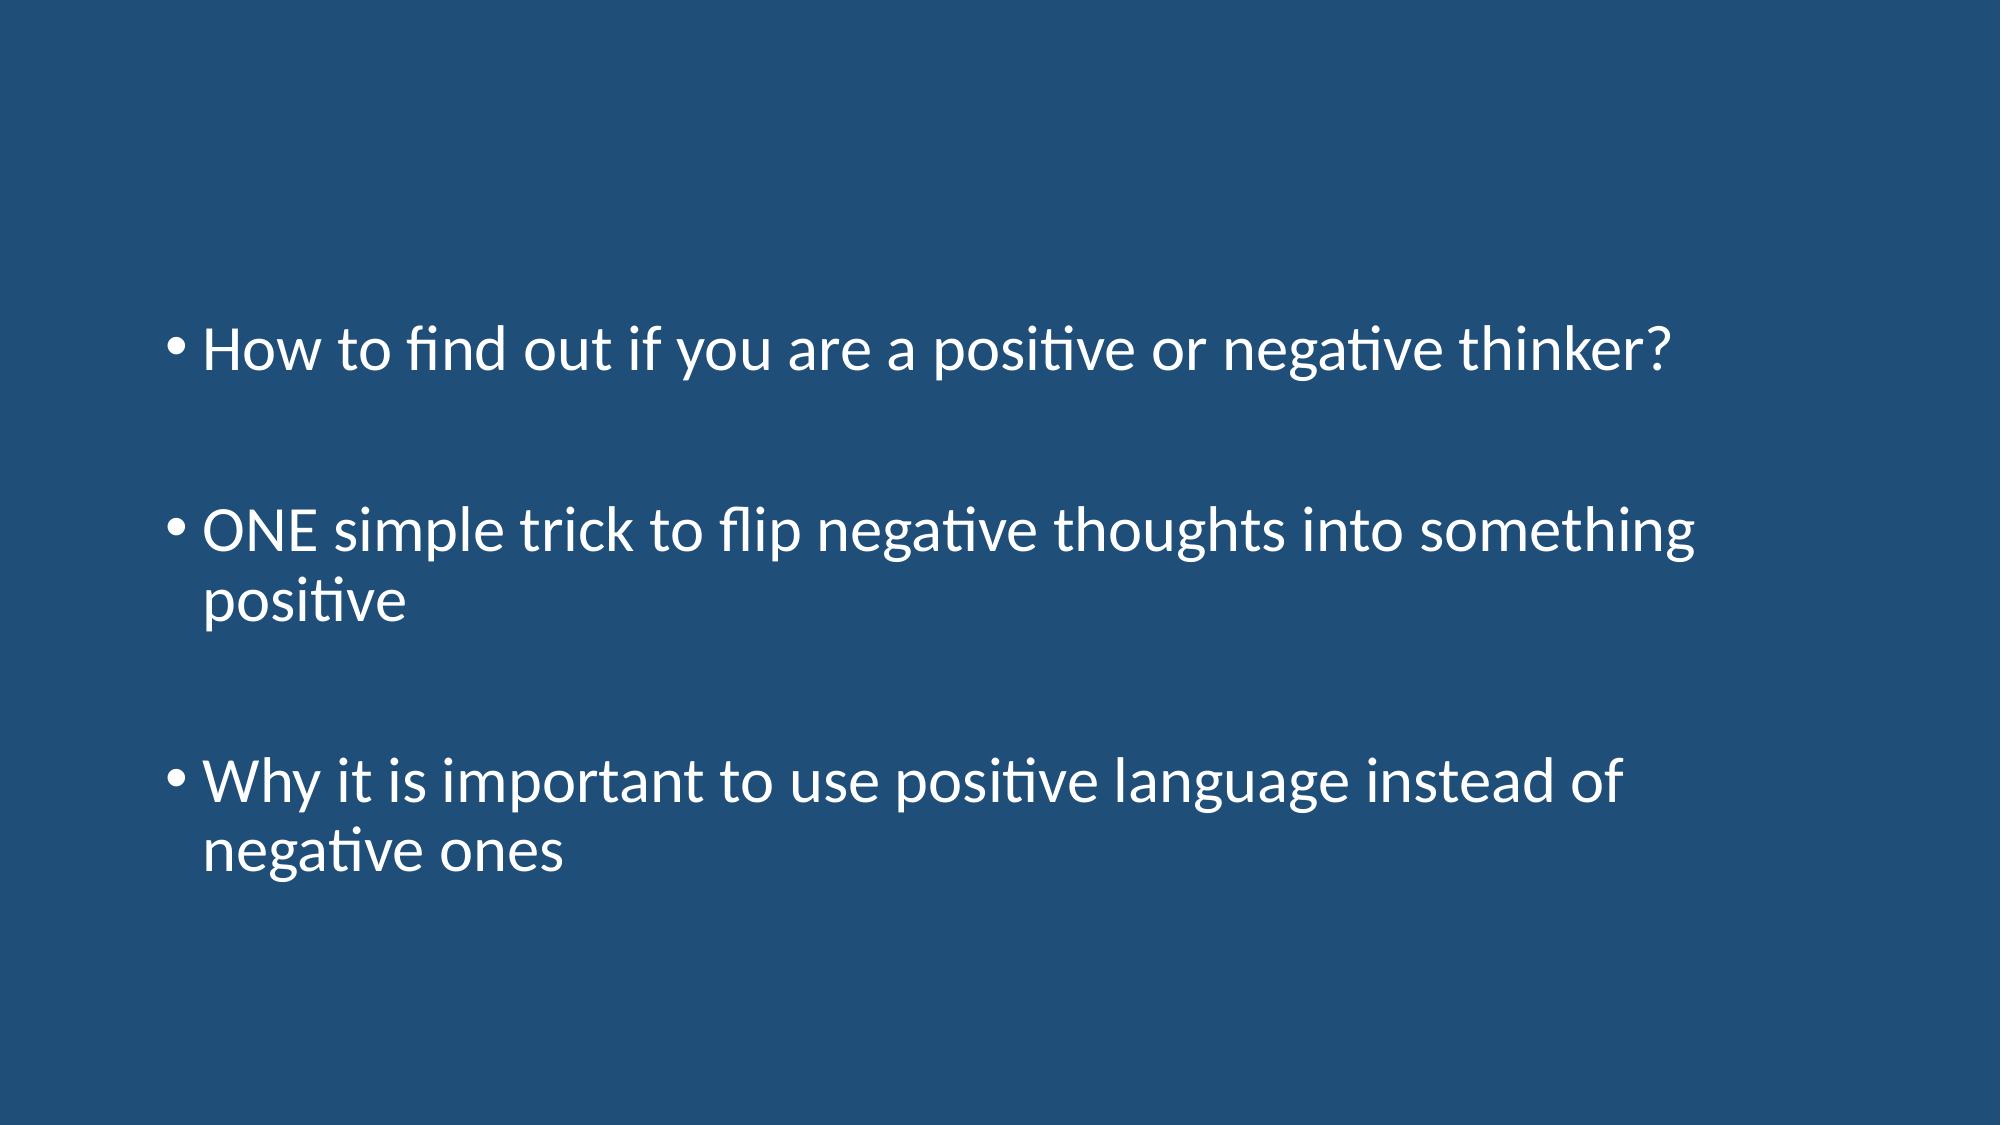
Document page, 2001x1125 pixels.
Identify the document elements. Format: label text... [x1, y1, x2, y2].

list How to find out if you are a positive or negative thinker? ONE simple trick to flip negative thoughts into something positive Why it is important to use positive language instead of negative ones [150, 208, 1876, 815]
